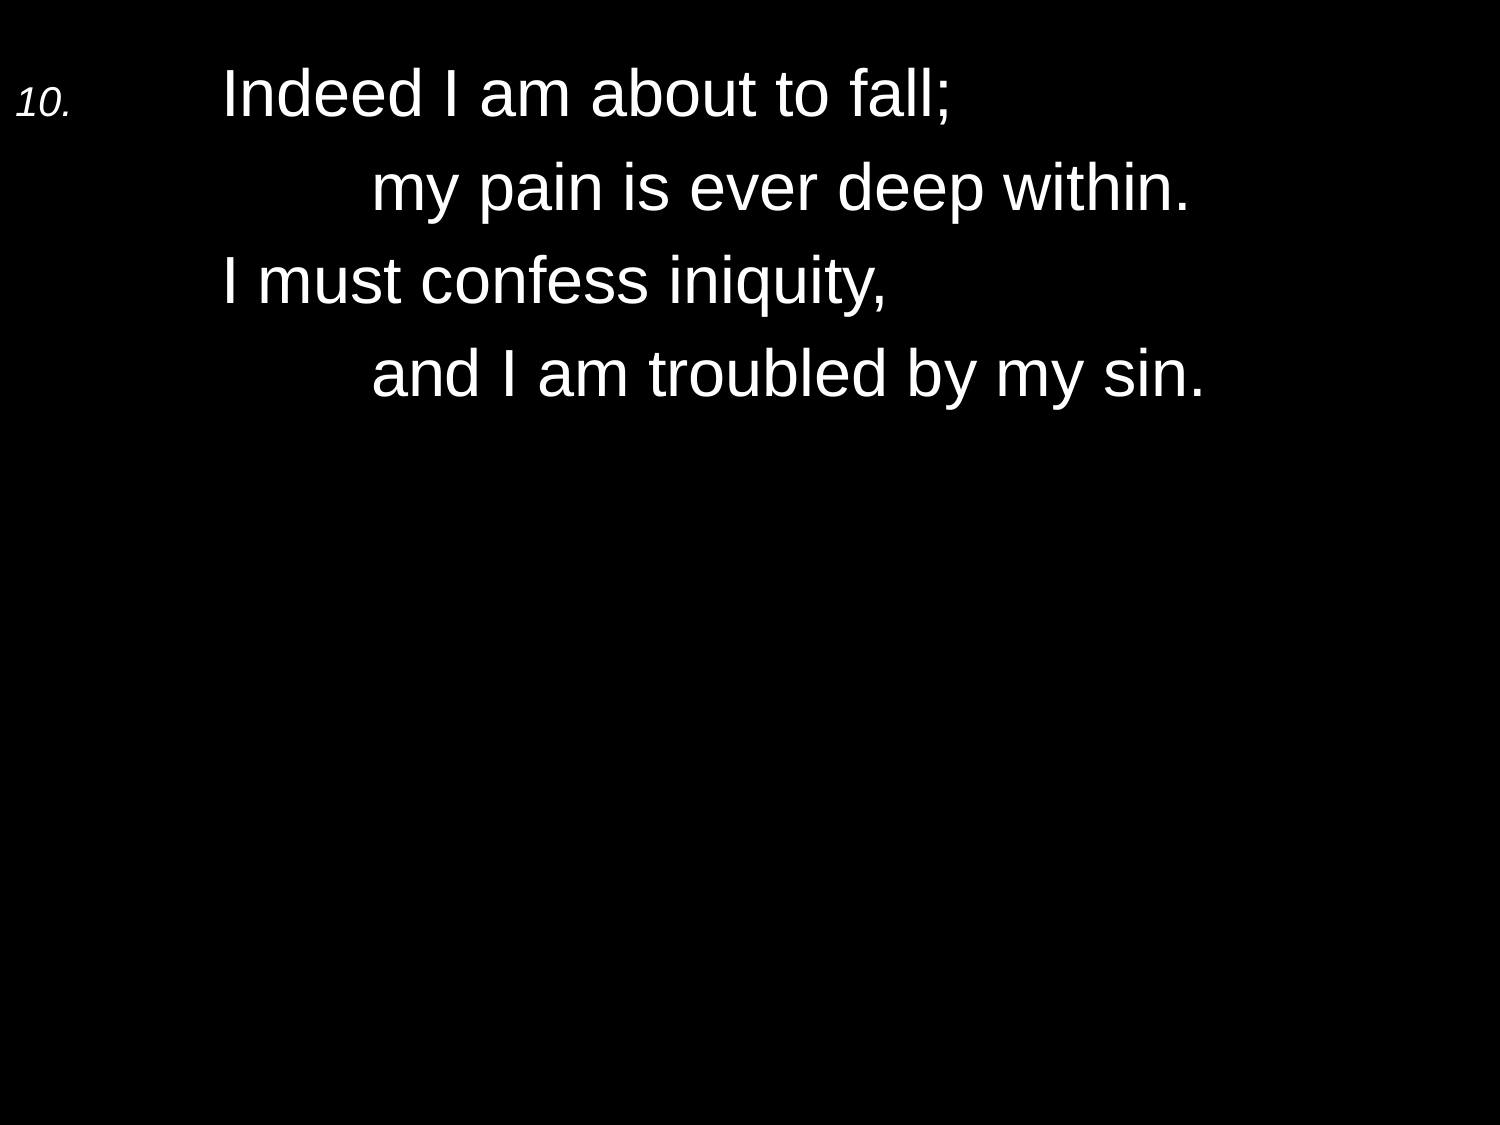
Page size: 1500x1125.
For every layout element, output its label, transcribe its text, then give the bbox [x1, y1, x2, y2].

list 10. Indeed I am about to fall; my pain is ever deep within. I must confess iniquity, and I am troubled by my sin. [0, 42, 1500, 1047]
